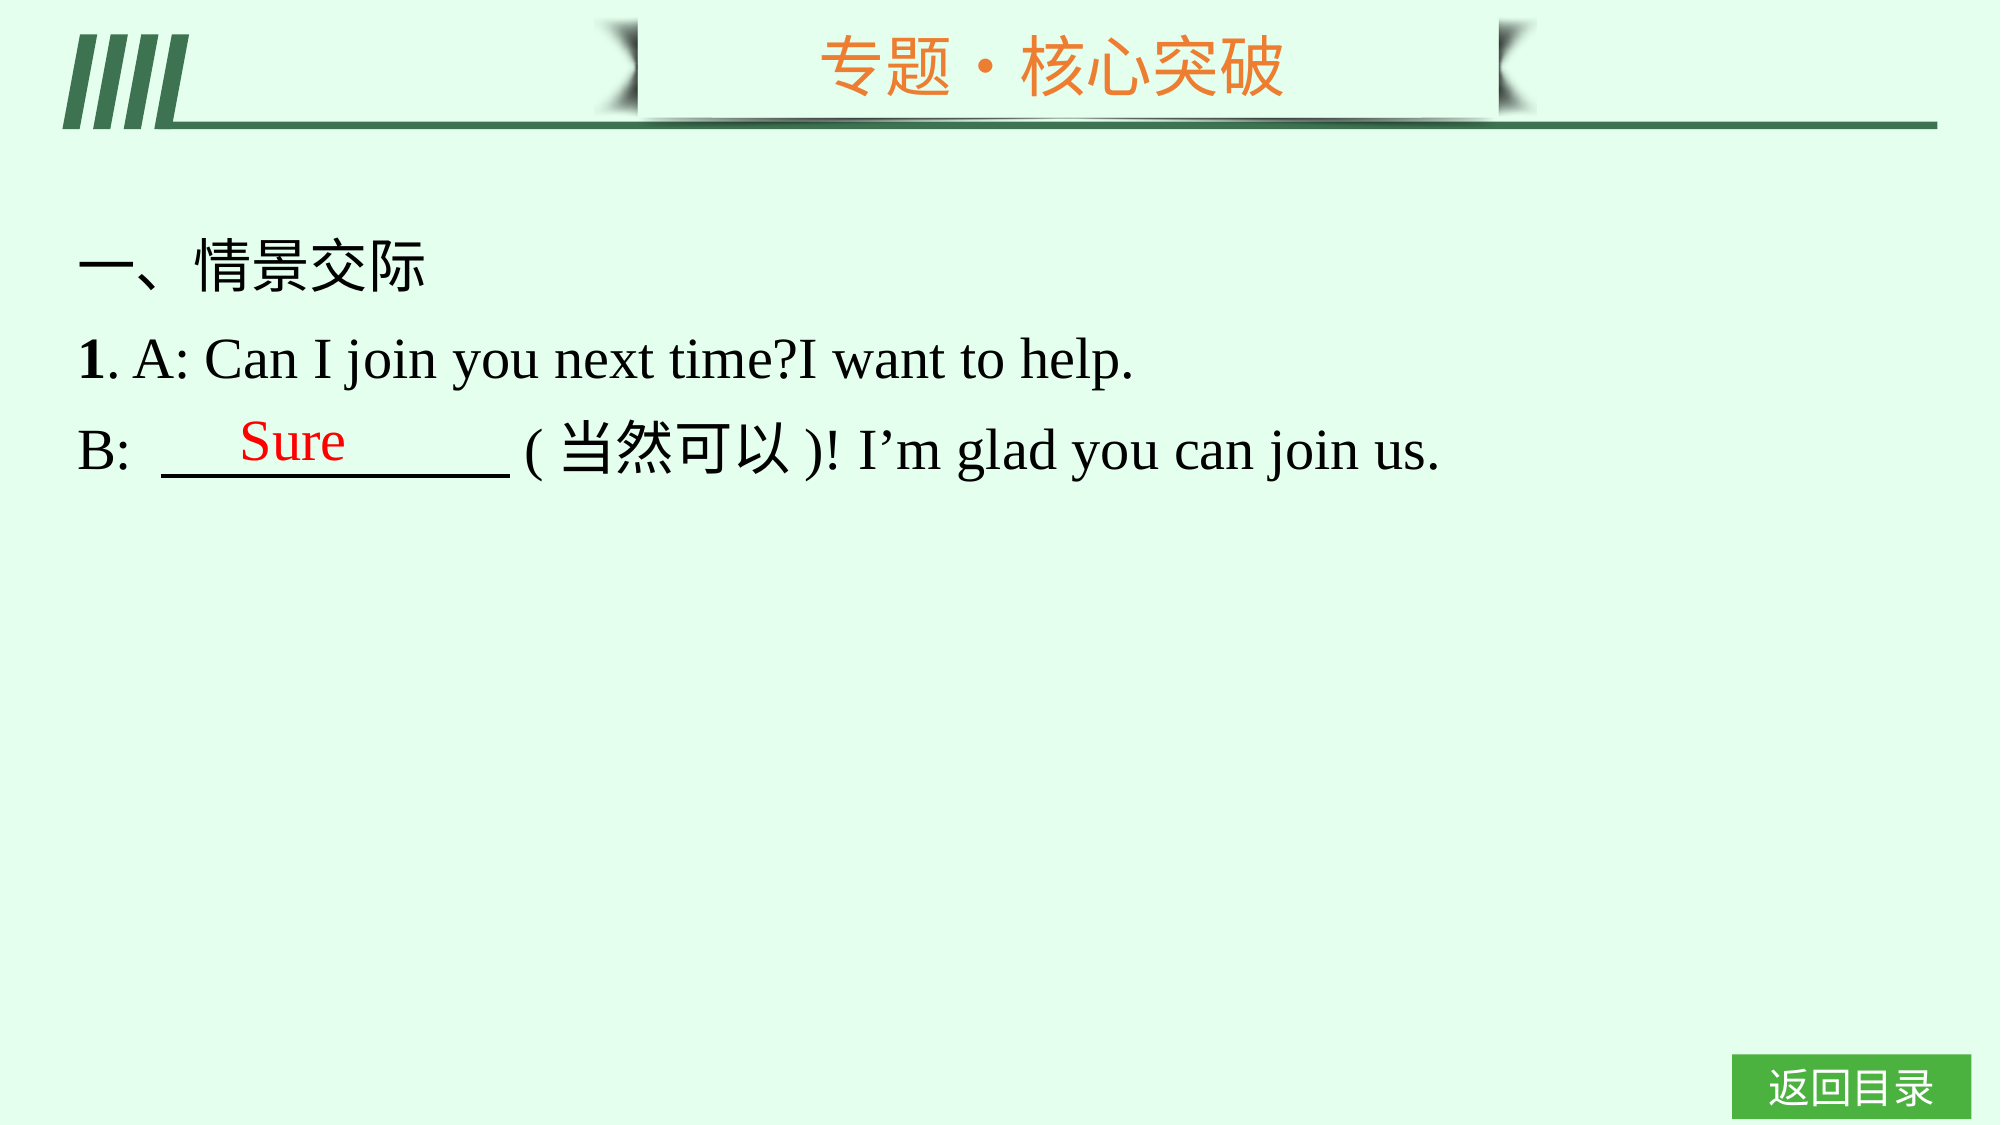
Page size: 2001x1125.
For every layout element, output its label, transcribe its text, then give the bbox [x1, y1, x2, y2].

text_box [62, 34, 1938, 130]
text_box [594, 16, 1537, 127]
text_box 一、情景交际 1. A: Can I join you next time?I want to help. B: (当然可以)! I’m glad you can join us. [62, 200, 1938, 489]
text_box Sure [225, 381, 362, 480]
